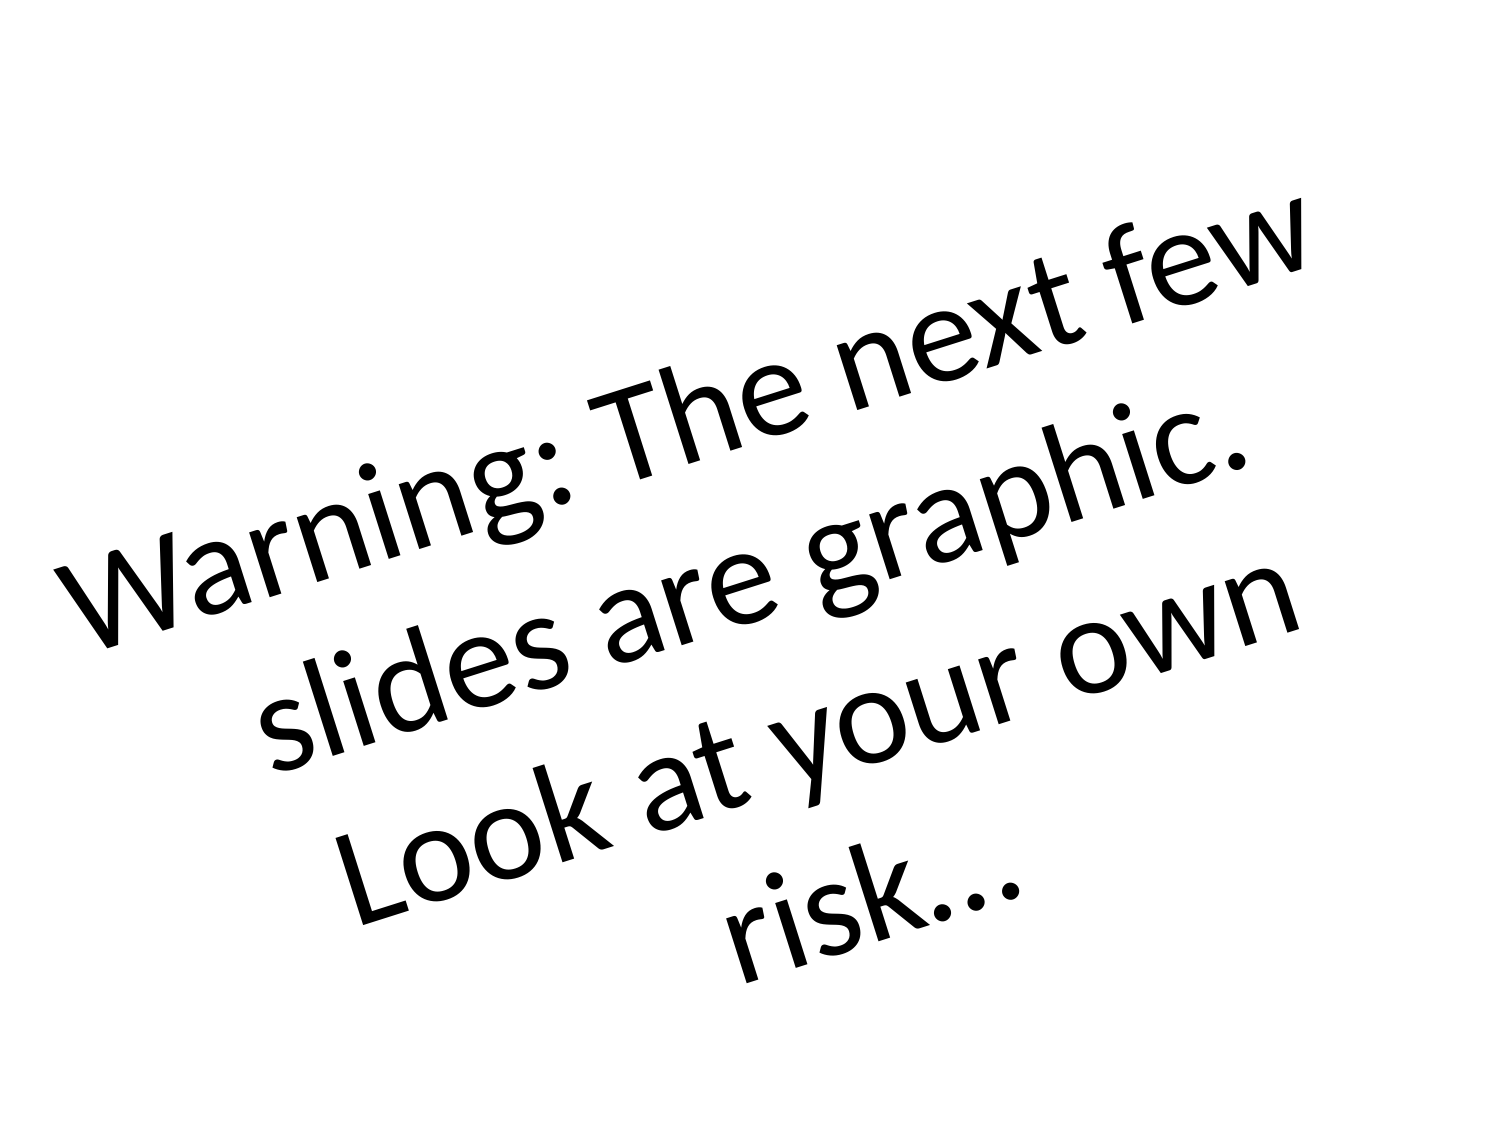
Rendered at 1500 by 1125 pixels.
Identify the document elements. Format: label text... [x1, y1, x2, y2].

list Warning: The next few slides are graphic. Look at your own risk… [0, 0, 1500, 1125]
